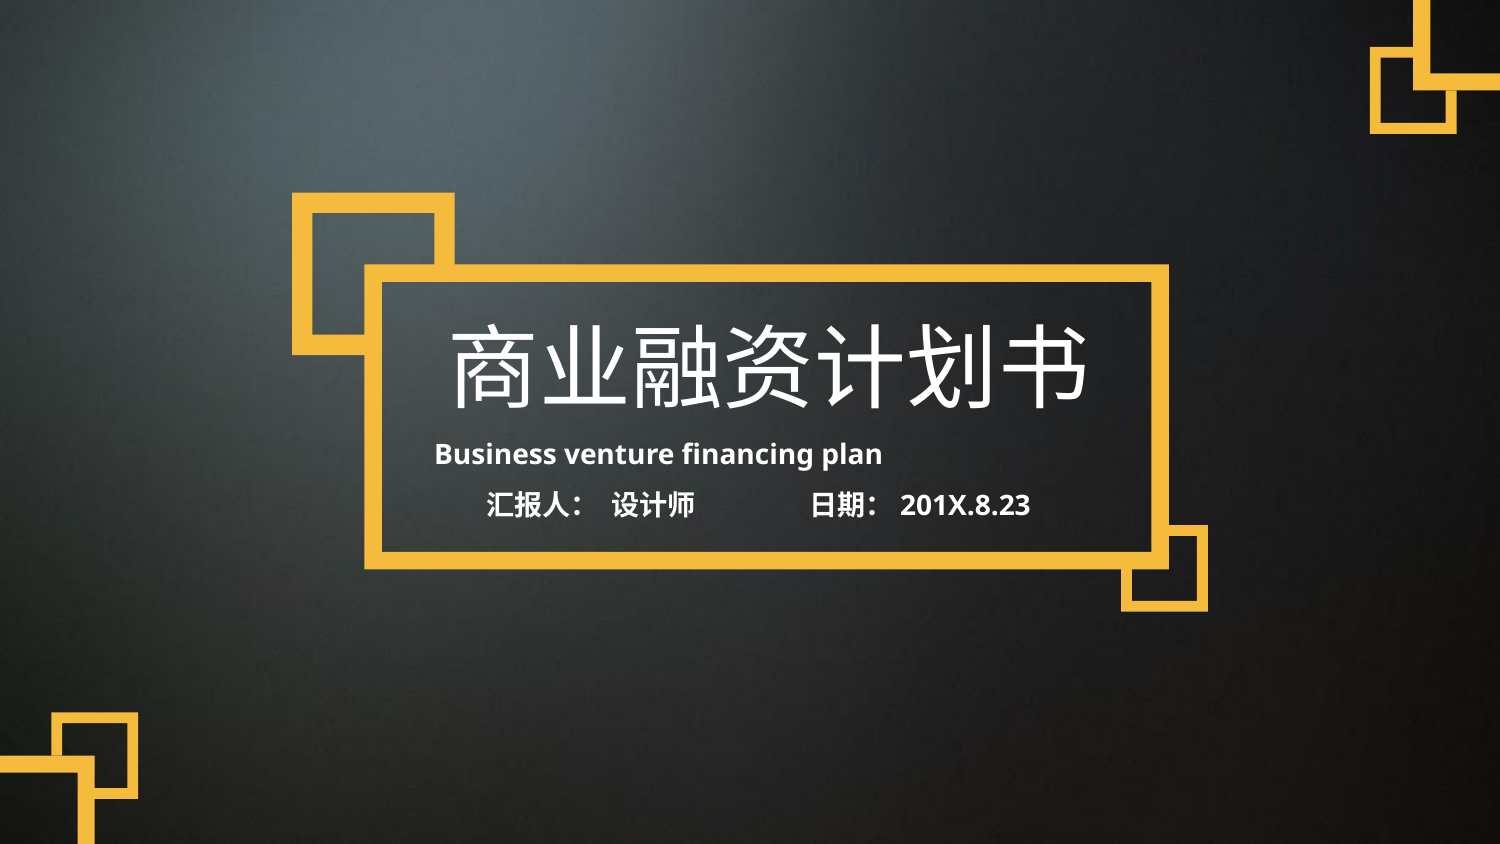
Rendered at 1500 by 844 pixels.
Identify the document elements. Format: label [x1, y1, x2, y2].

picture [0, 0, 1500, 844]
text_box [472, 479, 1077, 563]
